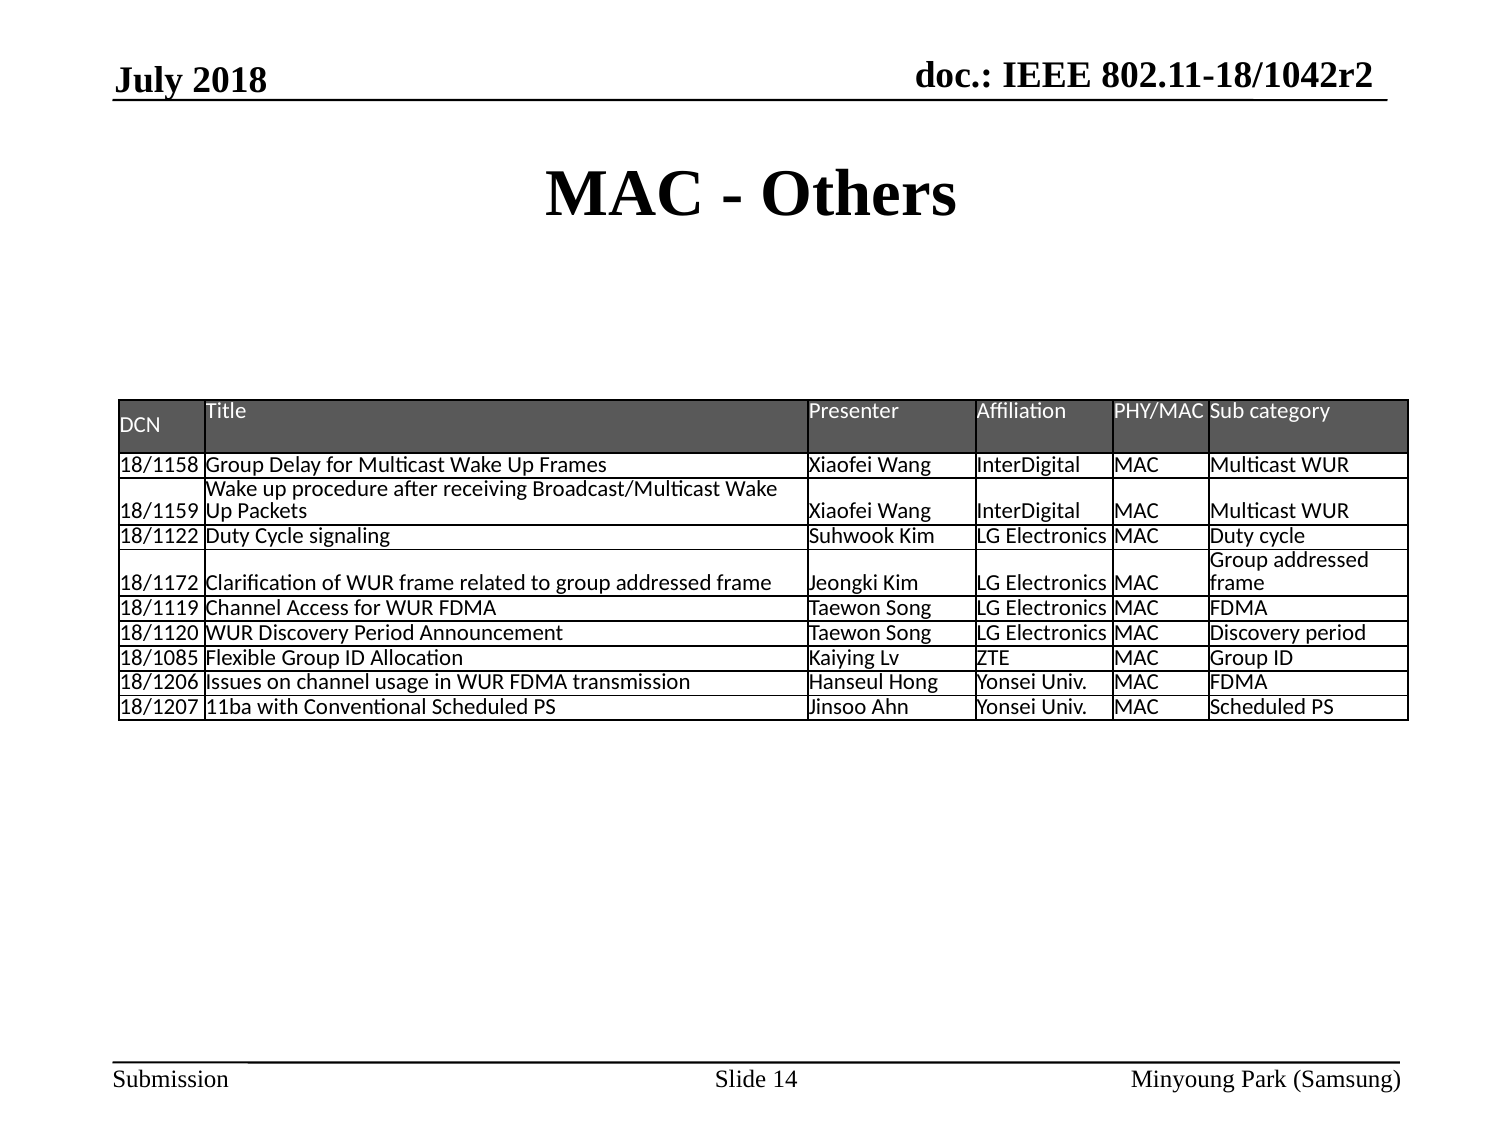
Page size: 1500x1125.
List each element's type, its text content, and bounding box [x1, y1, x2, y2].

table_header Sub category [1210, 401, 1407, 452]
table_cell Group Delay for Multicast Wake Up Frames [206, 454, 807, 477]
table_cell ZTE [977, 647, 1112, 670]
table_cell 18/1206 [120, 672, 204, 695]
table_cell LG Electronics [977, 526, 1112, 549]
footer Minyoung Park (Samsung) [949, 1061, 1402, 1093]
table_cell MAC [1114, 647, 1208, 670]
table_cell Yonsei Univ. [977, 672, 1112, 695]
table_header PHY/MAC [1114, 401, 1208, 452]
table_cell 18/1207 [120, 696, 204, 719]
table_cell 18/1159 [120, 479, 204, 524]
table_cell LG Electronics [977, 597, 1112, 620]
table_cell LG Electronics [977, 622, 1112, 645]
table_cell MAC [1114, 454, 1208, 477]
table_cell MAC [1114, 479, 1208, 524]
table_cell 11ba with Conventional Scheduled PS [206, 696, 807, 719]
table_cell Multicast WUR [1210, 479, 1407, 524]
table_cell MAC [1114, 672, 1208, 695]
table_cell 18/1120 [120, 622, 204, 645]
table_cell MAC [1114, 622, 1208, 645]
table_header Title [206, 401, 807, 452]
table_cell Xiaofei Wang [809, 454, 975, 477]
table_cell Multicast WUR [1210, 454, 1407, 477]
table_cell Hanseul Hong [809, 672, 975, 695]
table_cell LG Electronics [977, 550, 1112, 595]
table_cell MAC [1114, 526, 1208, 549]
table_cell 18/1119 [120, 597, 204, 620]
table_header DCN [120, 401, 204, 452]
table_cell Taewon Song [809, 597, 975, 620]
table_cell Jinsoo Ahn [809, 696, 975, 719]
table_cell Channel Access for WUR FDMA [206, 597, 807, 620]
table_cell Discovery period [1210, 622, 1407, 645]
table_cell Scheduled PS [1210, 696, 1407, 719]
table_cell Suhwook Kim [809, 526, 975, 549]
table_cell Clarification of WUR frame related to group addressed frame [206, 550, 807, 595]
title MAC - Others [114, 127, 1390, 250]
table_cell WUR Discovery Period Announcement [206, 622, 807, 645]
table_cell Flexible Group ID Allocation [206, 647, 807, 670]
table_cell InterDigital [977, 479, 1112, 524]
table_cell Issues on channel usage in WUR FDMA transmission [206, 672, 807, 695]
table_cell 18/1172 [120, 550, 204, 595]
table_header Affiliation [977, 401, 1112, 452]
table_cell Yonsei Univ. [977, 696, 1112, 719]
table_cell Jeongki Kim [809, 550, 975, 595]
table_cell Kaiying Lv [809, 647, 975, 670]
table_cell 18/1085 [120, 647, 204, 670]
table_cell Duty cycle [1210, 526, 1407, 549]
table_cell MAC [1114, 696, 1208, 719]
table_cell MAC [1114, 550, 1208, 595]
table_cell Duty Cycle signaling [206, 526, 807, 549]
table_cell 18/1122 [120, 526, 204, 549]
table_cell FDMA [1210, 672, 1407, 695]
table_cell MAC [1114, 597, 1208, 620]
table_cell Group ID [1210, 647, 1407, 670]
slide_number Slide 14 [712, 1061, 800, 1093]
table_cell 18/1158 [120, 454, 204, 477]
table_cell Xiaofei Wang [809, 479, 975, 524]
table_cell FDMA [1210, 597, 1407, 620]
table_cell Wake up procedure after receiving Broadcast/Multicast Wake Up Packets [206, 479, 807, 524]
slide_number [114, 54, 335, 101]
table_cell InterDigital [977, 454, 1112, 477]
table_cell Taewon Song [809, 622, 975, 645]
table_header Presenter [809, 401, 975, 452]
table_cell Group addressed frame [1210, 550, 1407, 595]
